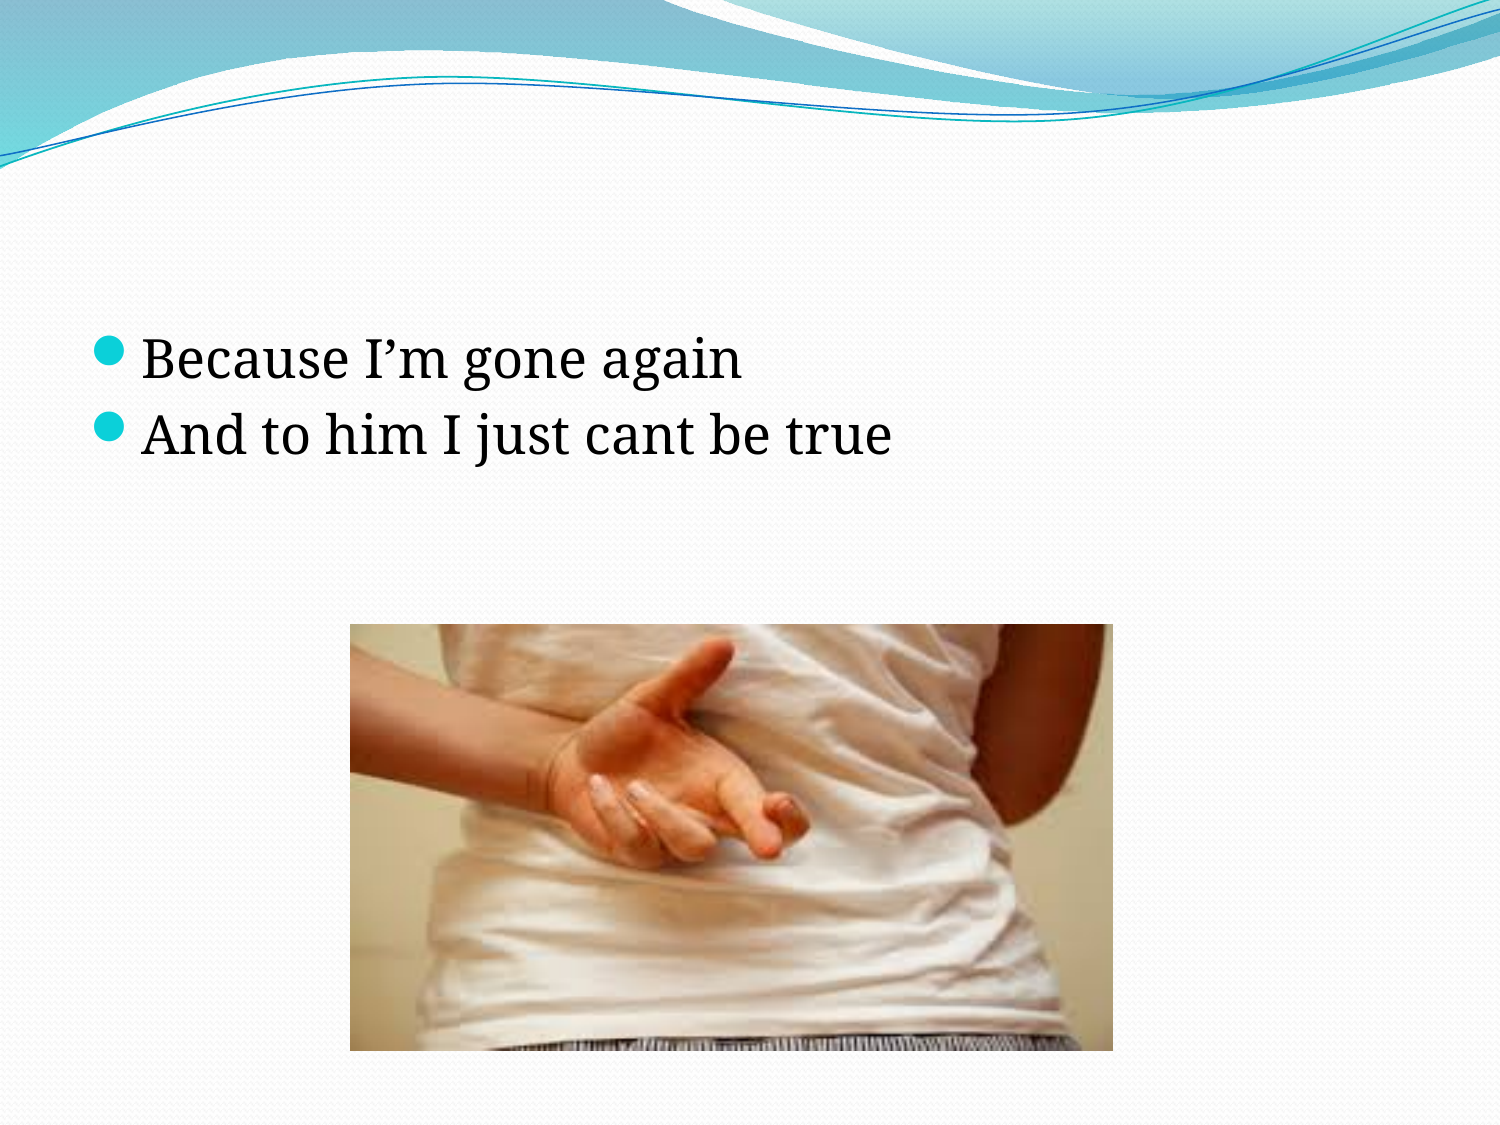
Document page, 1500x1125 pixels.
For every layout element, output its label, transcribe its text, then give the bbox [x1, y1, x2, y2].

picture [349, 624, 1113, 1052]
list Because I’m gone again And to him I just cant be true [75, 317, 1425, 1038]
